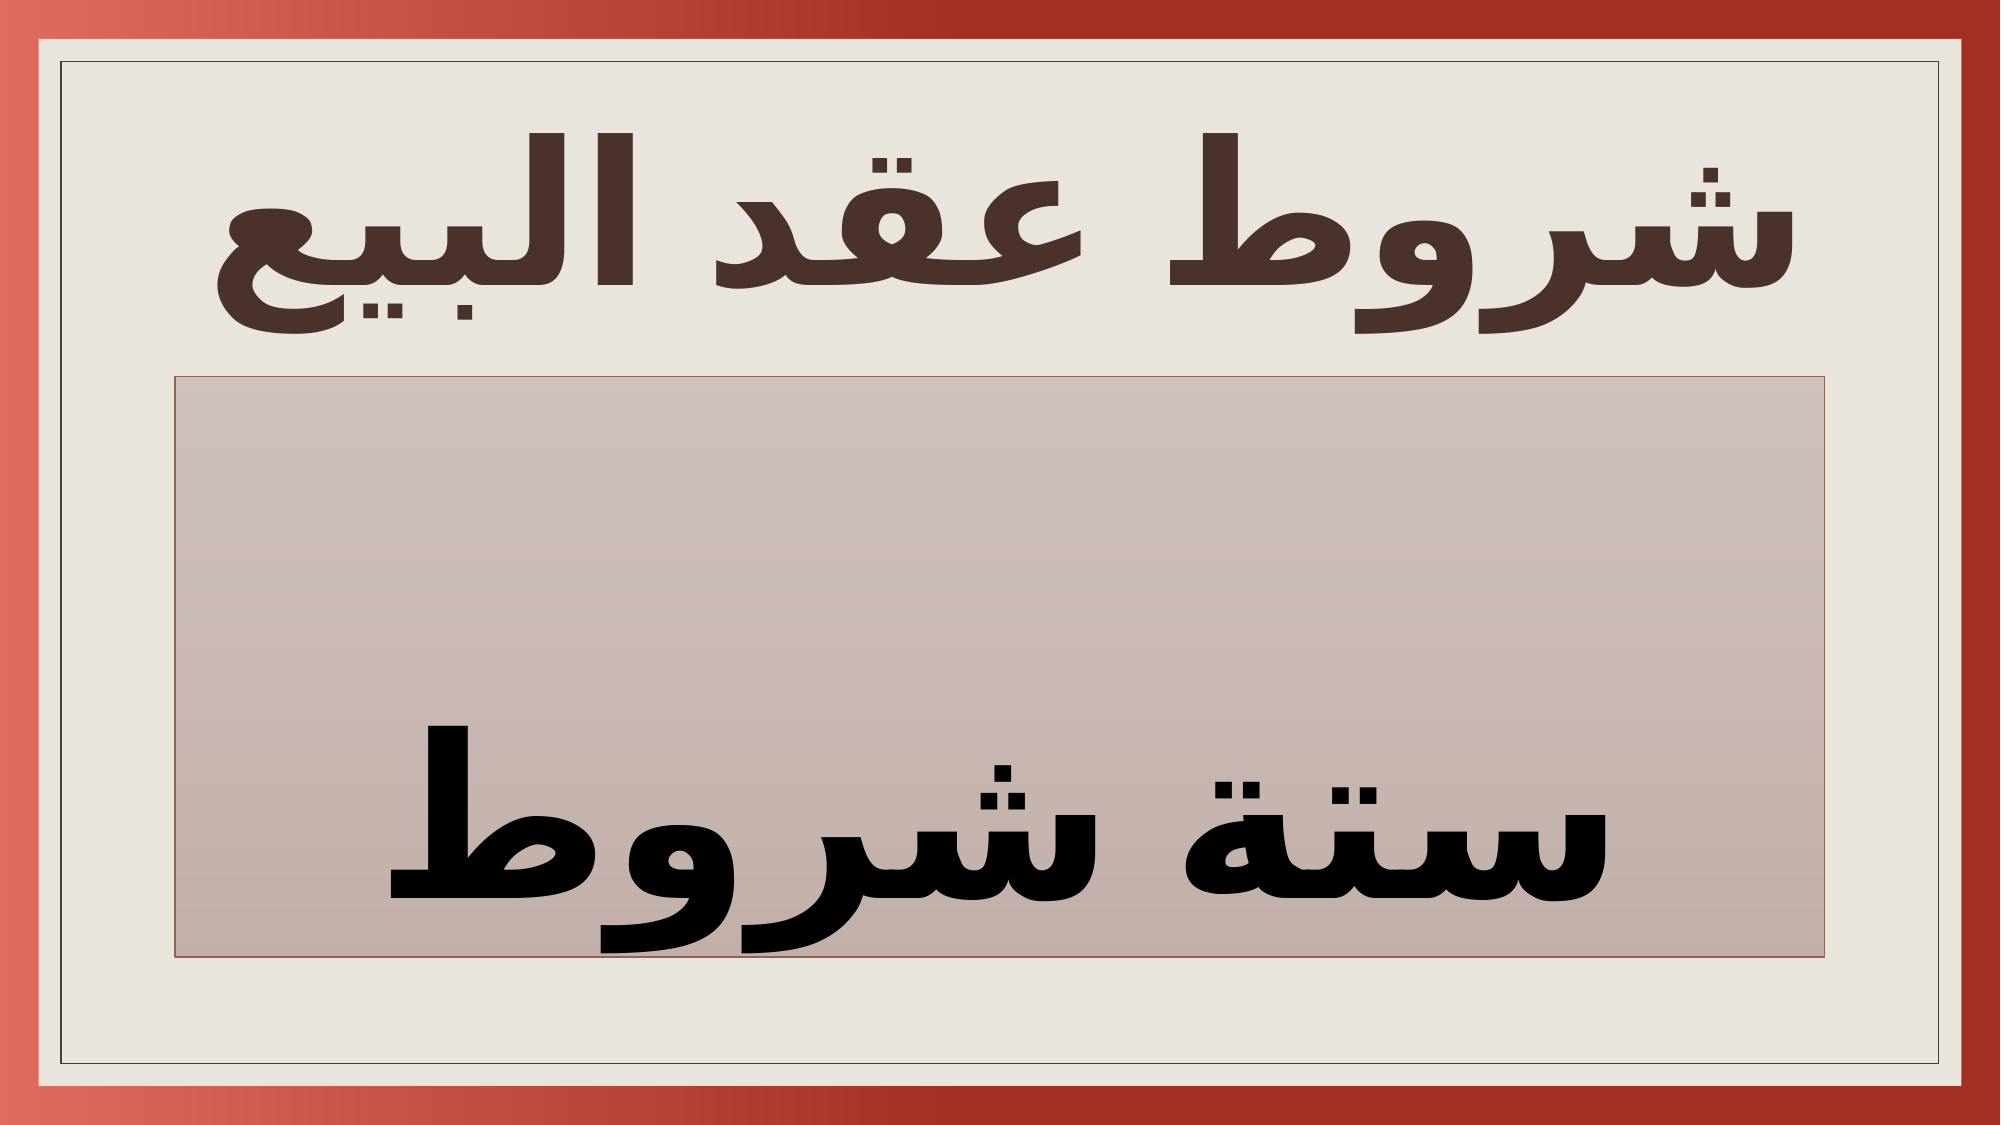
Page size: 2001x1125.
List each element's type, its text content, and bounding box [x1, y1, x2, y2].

list ستة شروط [174, 376, 1825, 958]
title شروط عقد البيع [174, 92, 1825, 349]
